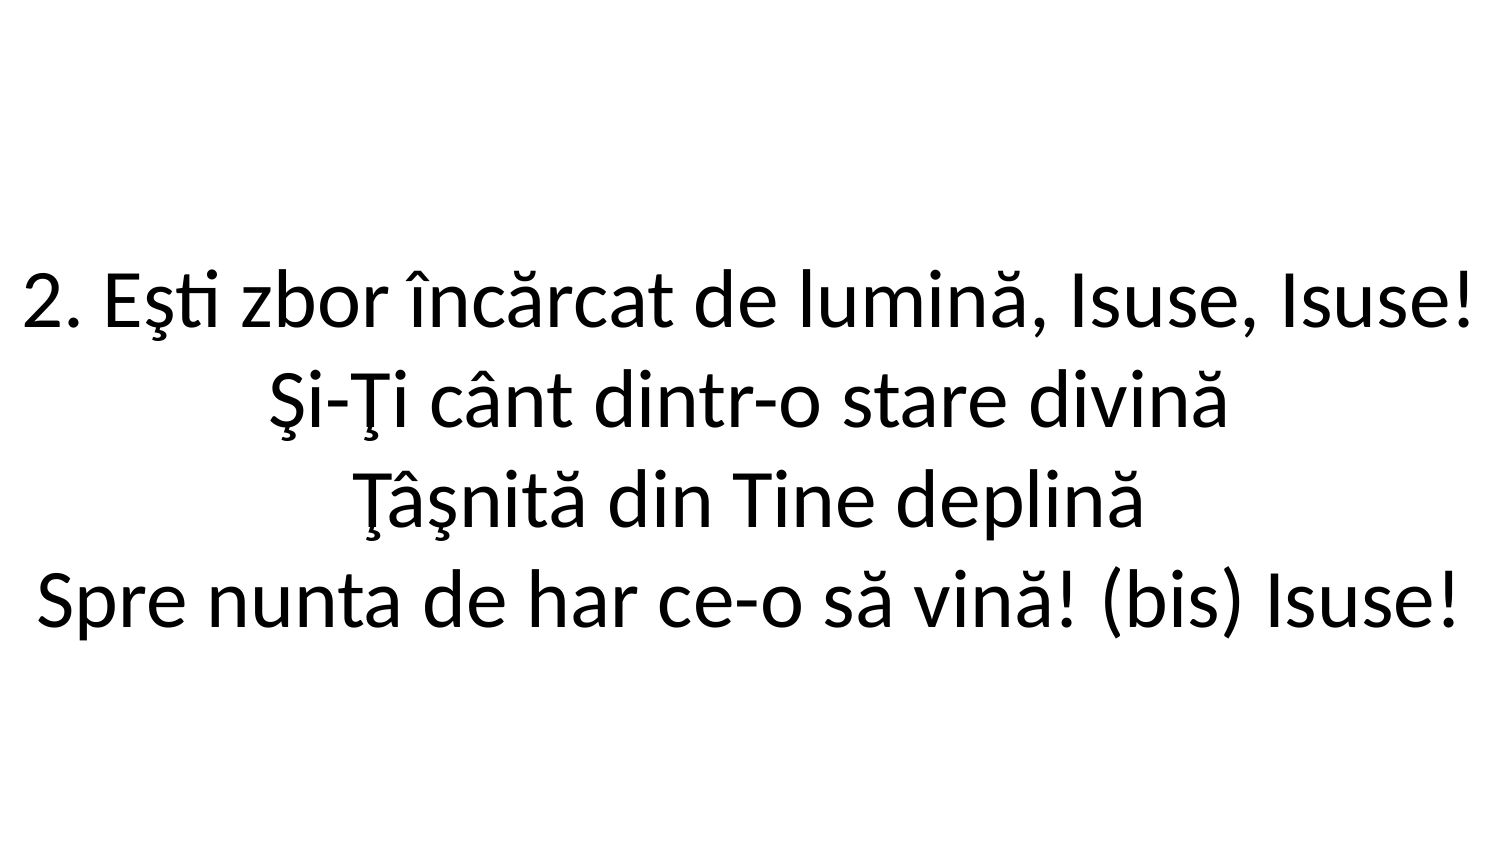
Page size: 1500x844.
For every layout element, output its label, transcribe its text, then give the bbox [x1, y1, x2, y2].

text_box 2. Eşti zbor încărcat de lumină, Isuse, Isuse! Şi-Ţi cânt dintr-o stare divină Ţâşnită din Tine deplină Spre nunta de har ce-o să vină! (bis) Isuse! [6, 192, 1494, 652]
